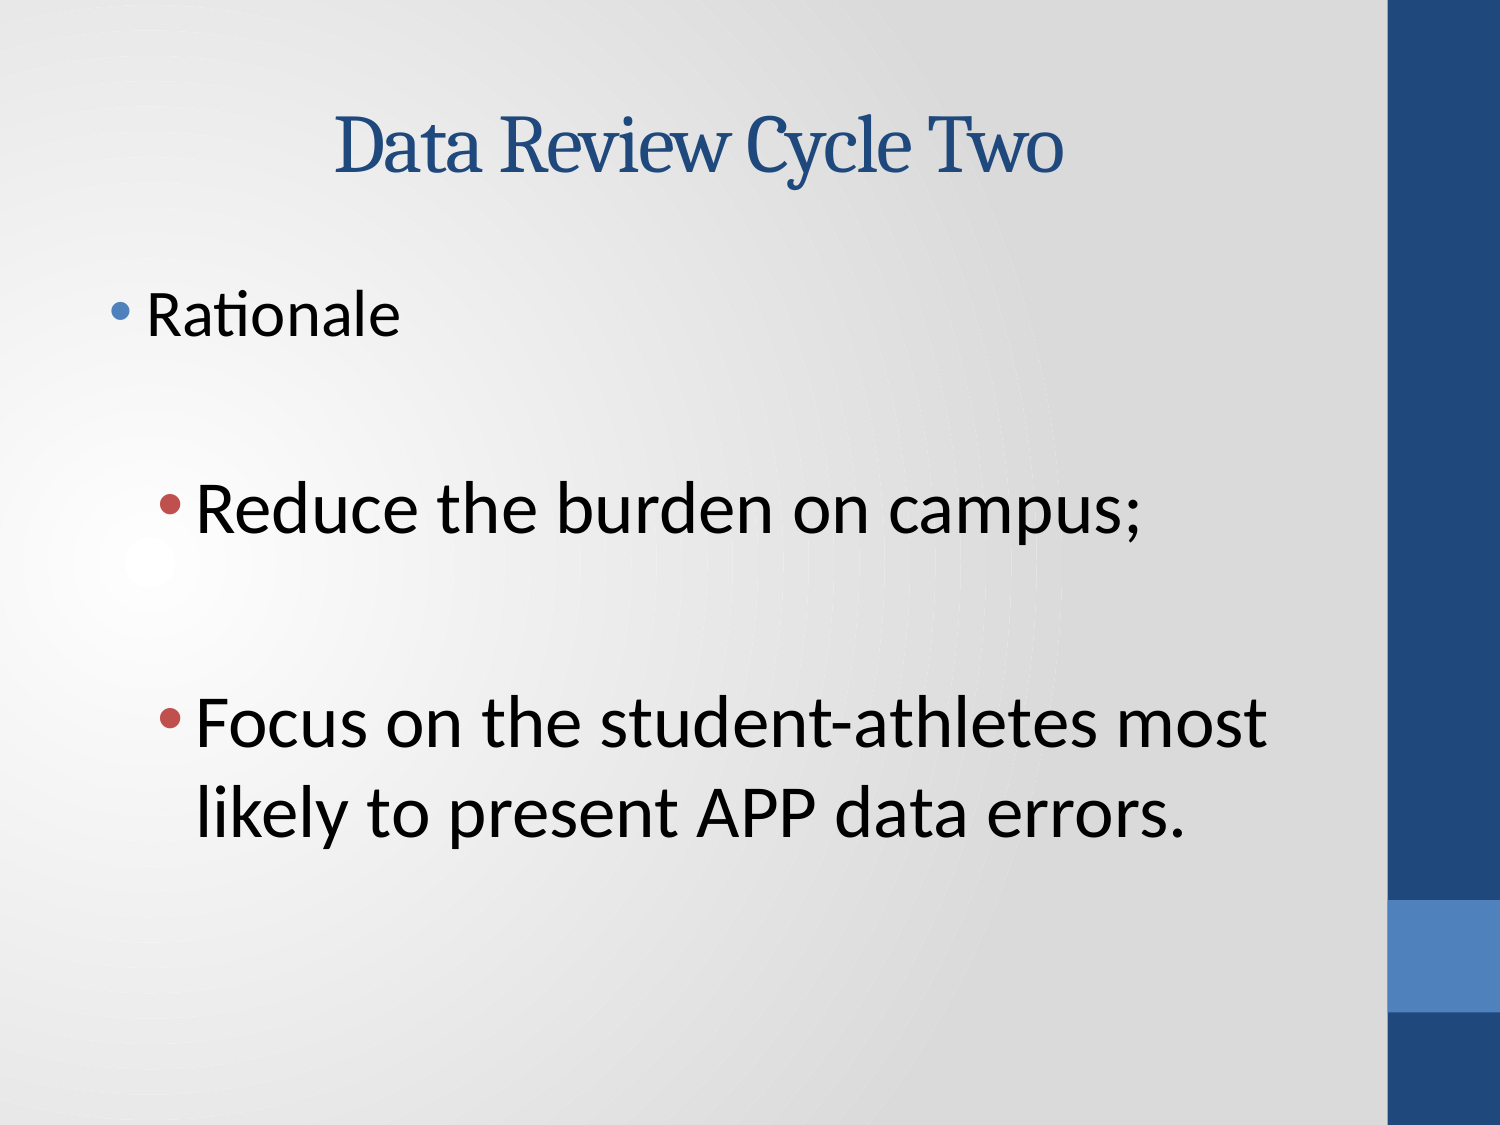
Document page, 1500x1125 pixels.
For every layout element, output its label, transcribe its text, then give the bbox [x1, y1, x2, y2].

list Rationale Reduce the burden on campus; Focus on the student-athletes most likely to present APP data errors. [75, 262, 1325, 1050]
title Data Review Cycle Two [75, 45, 1325, 233]
